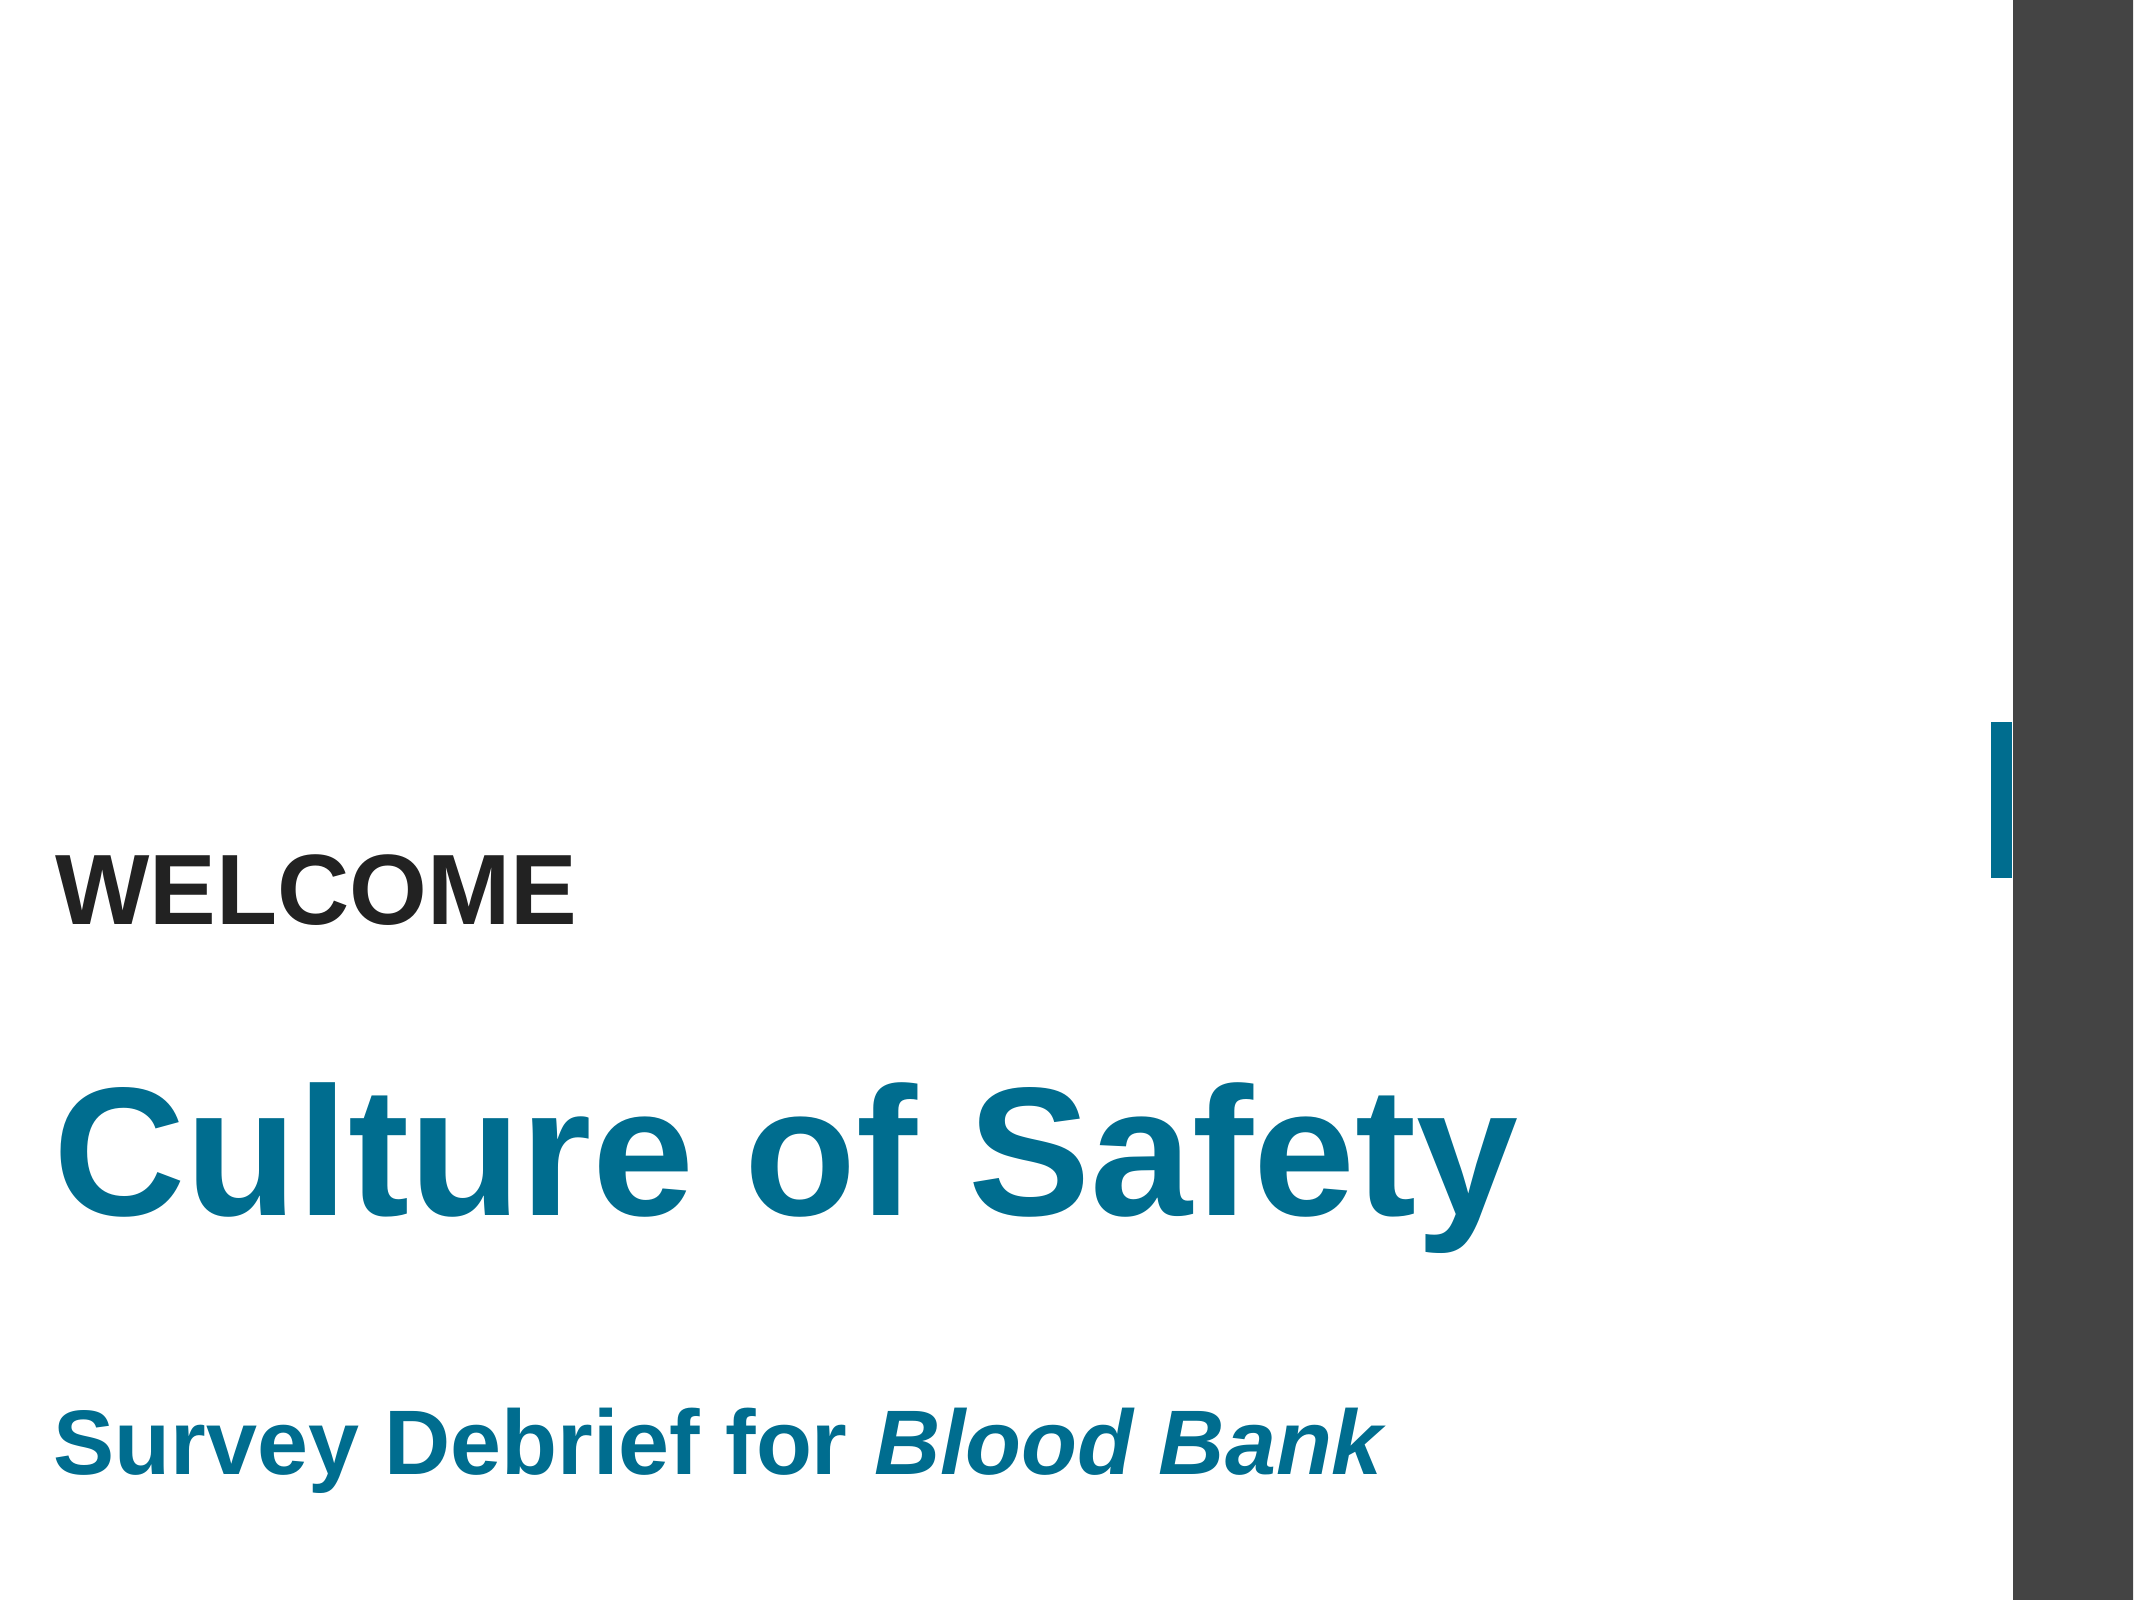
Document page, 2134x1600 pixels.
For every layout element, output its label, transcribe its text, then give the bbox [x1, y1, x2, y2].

text_box [2013, 0, 2134, 1600]
title WELCOME [53, 825, 580, 1012]
text_box Culture of Safety Survey Debrief for Blood Bank [51, 1012, 1914, 1493]
